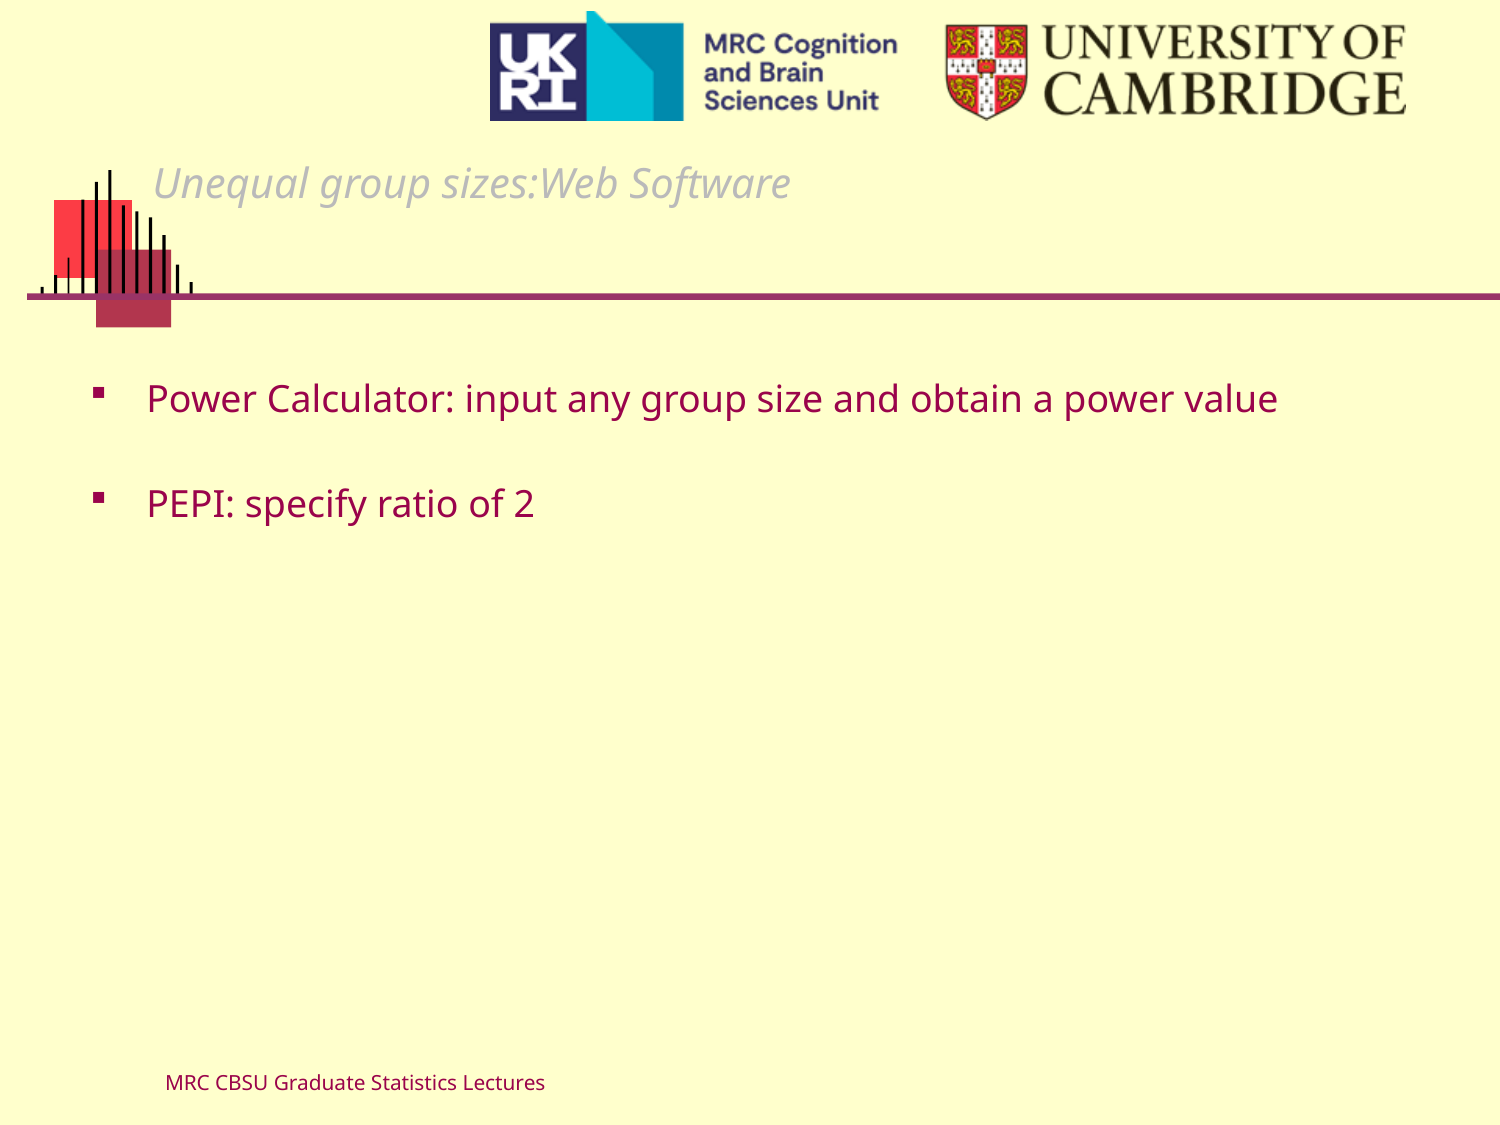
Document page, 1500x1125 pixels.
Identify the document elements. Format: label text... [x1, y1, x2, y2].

footer MRC CBSU Graduate Statistics Lectures [149, 1062, 988, 1101]
picture [490, 11, 1406, 121]
list Power Calculator: input any group size and obtain a power value PEPI: specify ratio of 2 [75, 262, 1425, 1038]
title Unequal group sizes:Web Software [137, 137, 988, 233]
